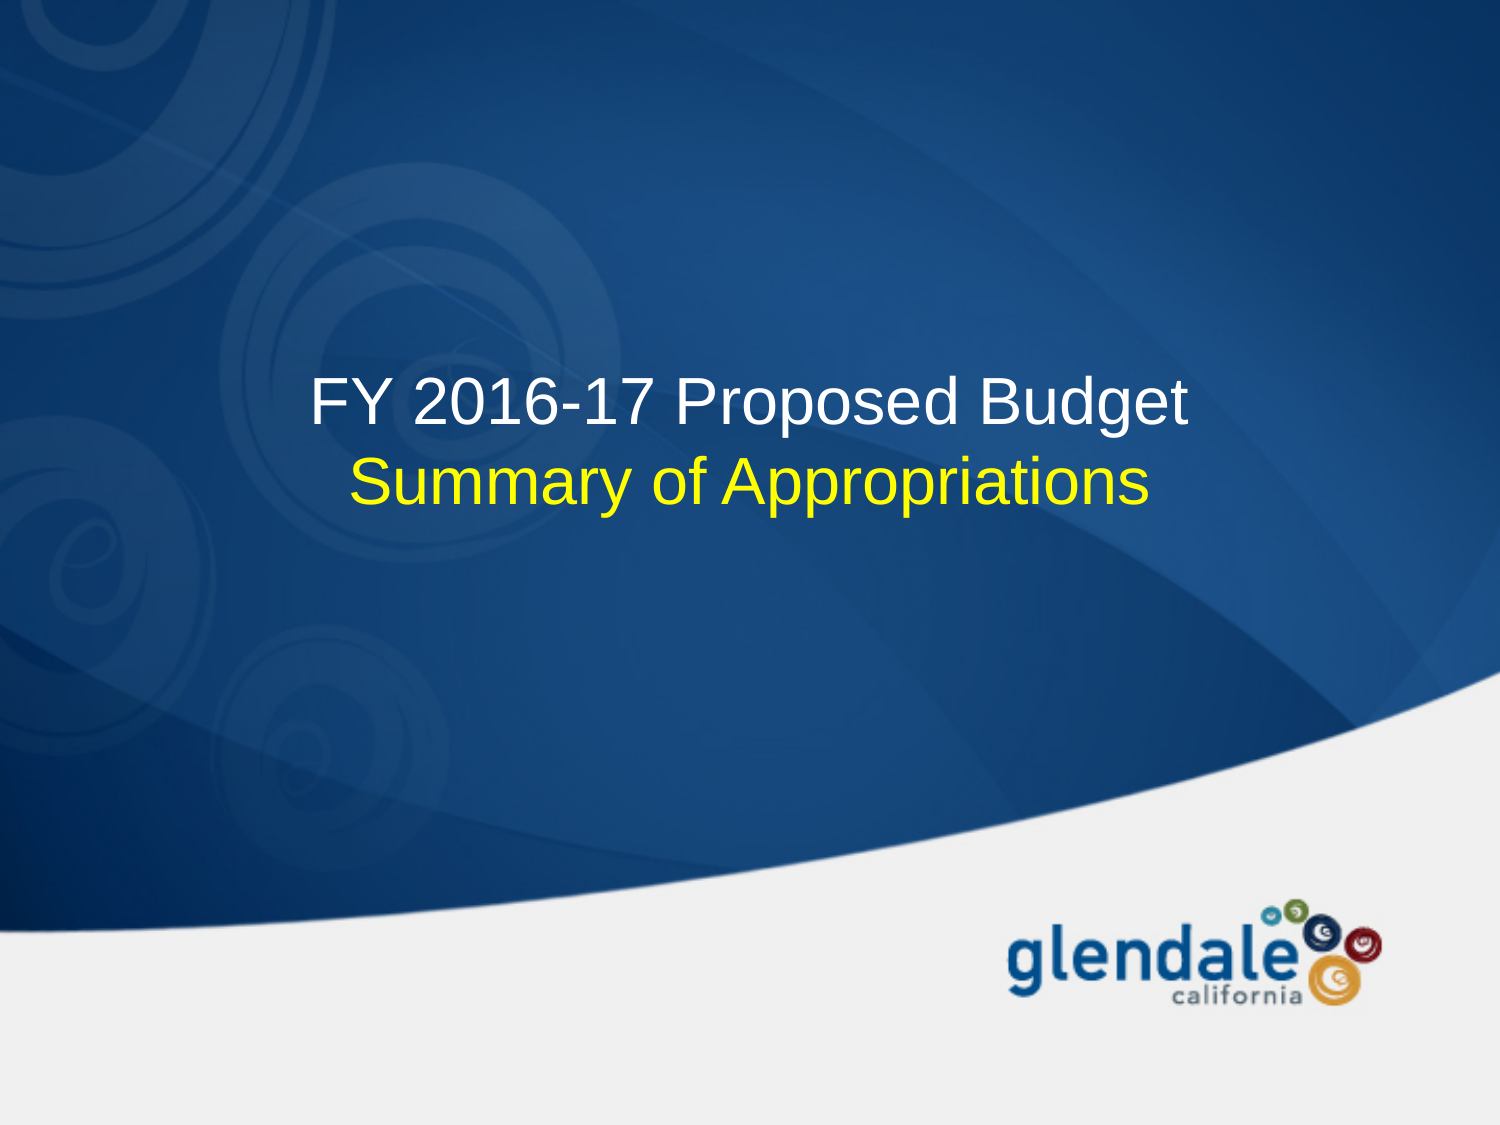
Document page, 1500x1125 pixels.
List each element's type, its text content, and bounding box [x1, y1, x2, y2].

text_box FY 2016-17 Proposed Budget Summary of Appropriations [125, 349, 1375, 525]
picture [0, 0, 1500, 1125]
